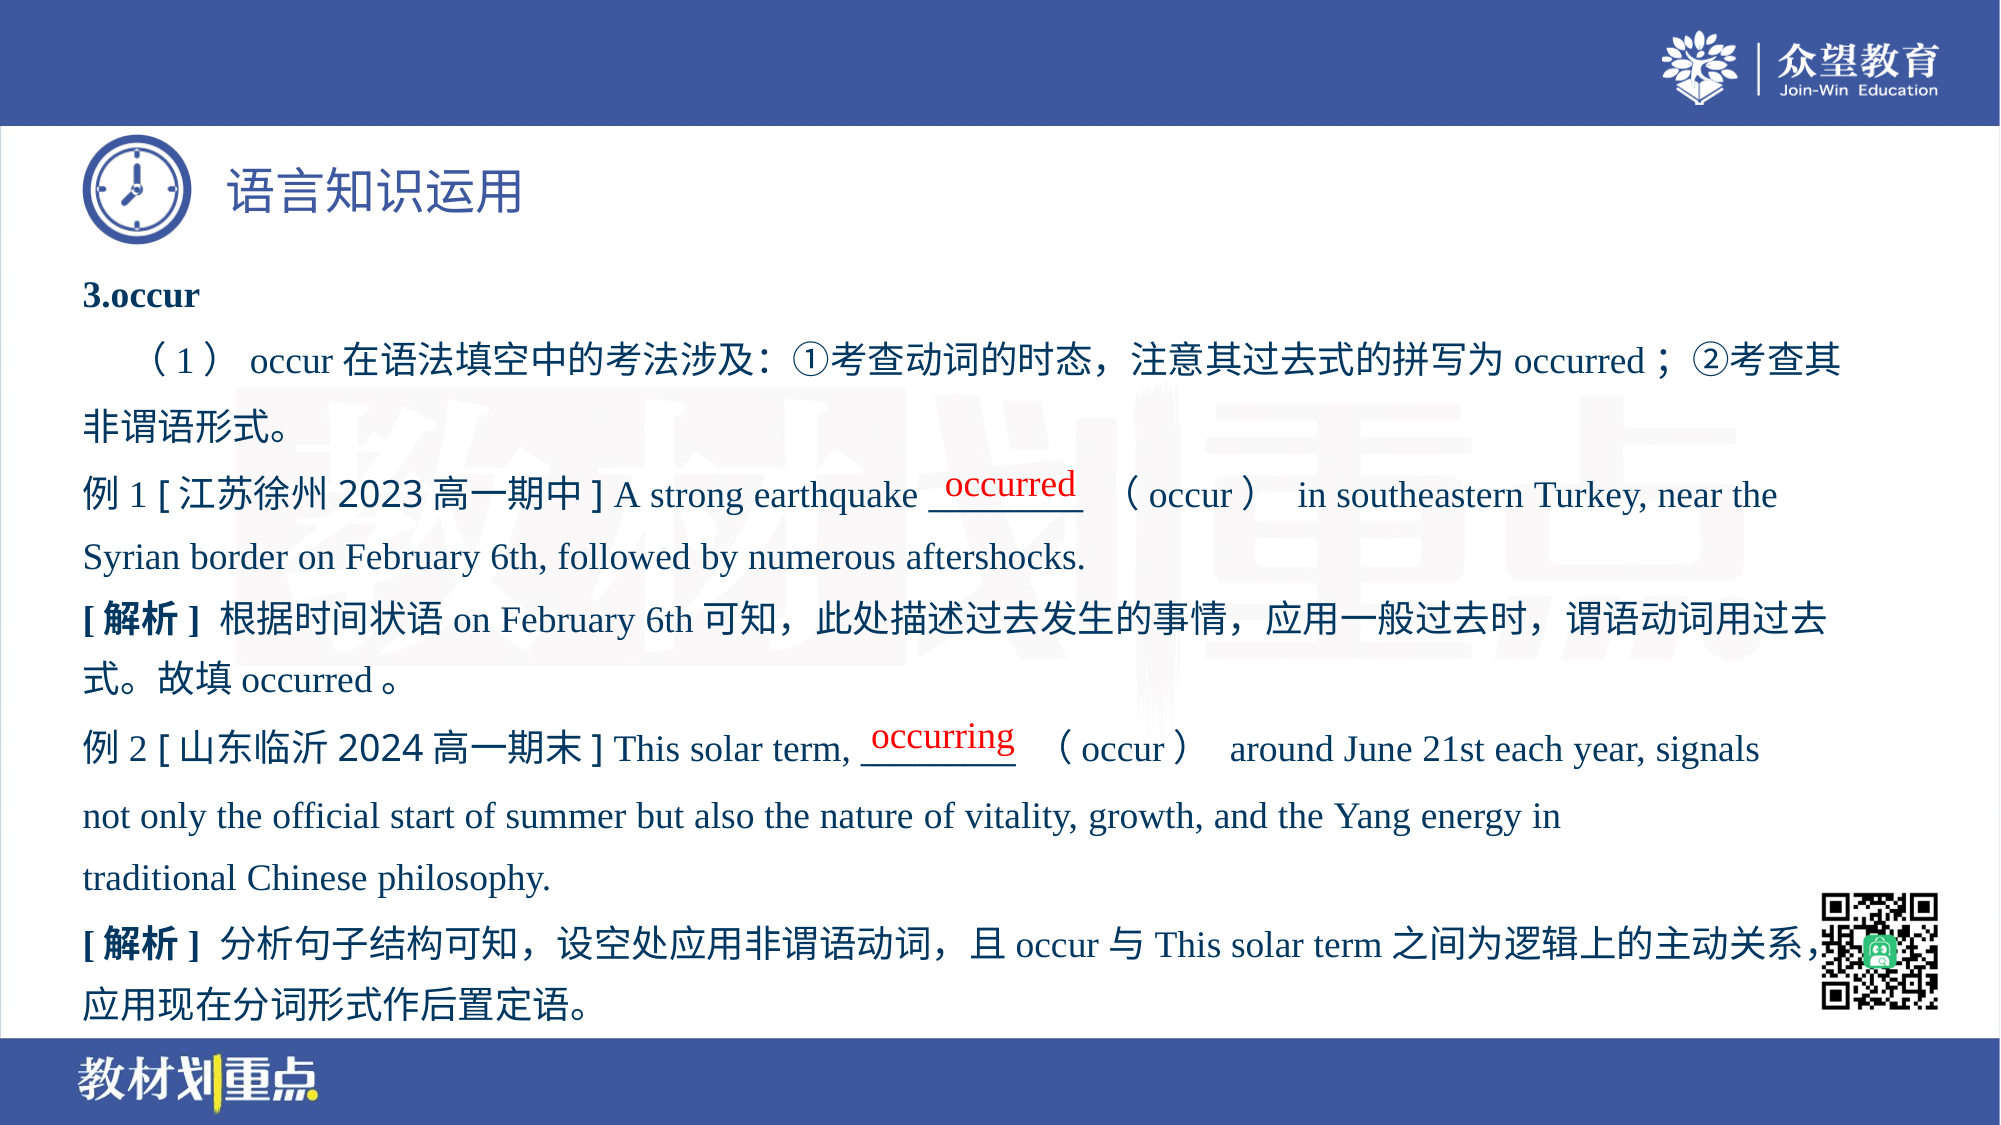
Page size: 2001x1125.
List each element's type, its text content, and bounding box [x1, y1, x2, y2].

text_box occurring [857, 696, 1029, 752]
text_box [解析] 分析句子结构可知，设空处应用非谓语动词，且occur与This solar term之间为逻辑上的主动关系， 应用现在分词形式作后置定语。 [82, 898, 1817, 1021]
text_box occurred [931, 443, 1090, 499]
picture [0, 0, 2000, 1125]
text_box 3.occur （1）occur在语法填空中的考法涉及：①考查动词的时态，注意其过去式的拼写为occurred；②考查其 非谓语形式。 例1 [江苏徐州2023高一期中] A strong earthquake _________ （occur） in southeastern Turkey, near the Syrian border on February 6th, followed by numerous aftershocks. [82, 248, 1817, 571]
text_box [解析] 根据时间状语on February 6th可知，此处描述过去发生的事情，应用一般过去时，谓语动词用过去 式。故填occurred。 [82, 573, 1817, 695]
text_box 例2 [山东临沂2024高一期末] This solar term, _________ （occur） around June 21st each year, signals not only the official start of summer but also the nature of vitality, growth, and the Yang energy in traditional Chinese philosophy. [82, 702, 1817, 892]
